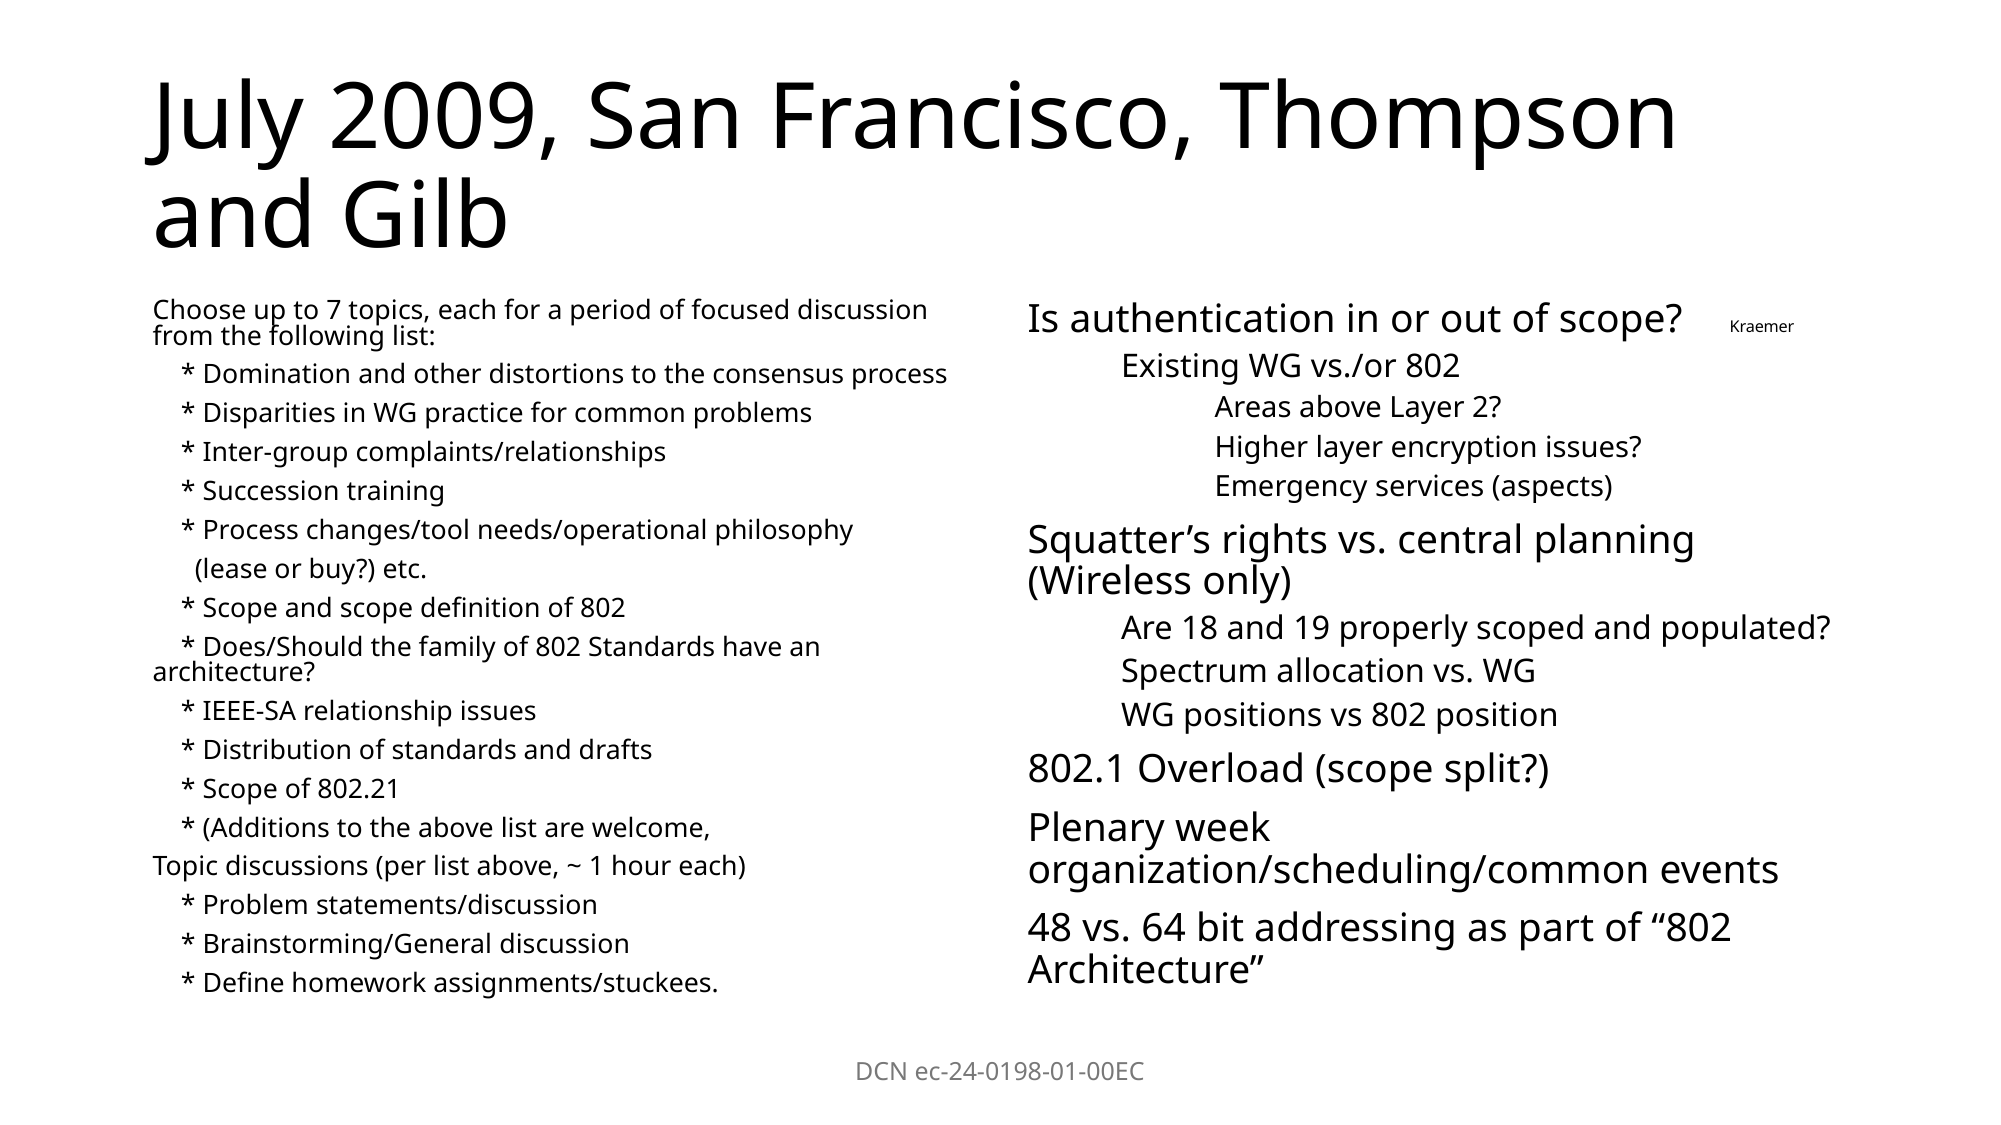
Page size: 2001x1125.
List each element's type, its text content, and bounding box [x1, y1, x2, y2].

footer DCN ec-24-0198-01-00EC [662, 1042, 1338, 1103]
list Is authentication in or out of scope? Kraemer Existing WG vs./or 802 Areas above Layer 2? Higher layer encryption issues? Emergency services (aspects) Squatter’s rights vs. central planning (Wireless only) Are 18 and 19 properly scoped and populated? Spectrum allocation vs. WG WG positions vs 802 position 802.1 Overload (scope split?) Plenary week organization/scheduling/common events 48 vs. 64 bit addressing as part of “802 Architecture” [1012, 291, 1863, 1016]
list Choose up to 7 topics, each for a period of focused discussion from the following list: * Domination and other distortions to the consensus process * Disparities in WG practice for common problems * Inter-group complaints/relationships * Succession training * Process changes/tool needs/operational philosophy (lease or buy?) etc. * Scope and scope definition of 802 * Does/Should the family of 802 Standards have an architecture? * IEEE-SA relationship issues * Distribution of standards and drafts * Scope of 802.21 * (Additions to the above list are welcome, Topic discussions (per list above, ~ 1 hour each) * Problem statements/discussion * Brainstorming/General discussion * Define homework assignments/stuckees. [137, 291, 984, 1016]
title July 2009, San Francisco, Thompson and Gilb [137, 59, 1863, 278]
